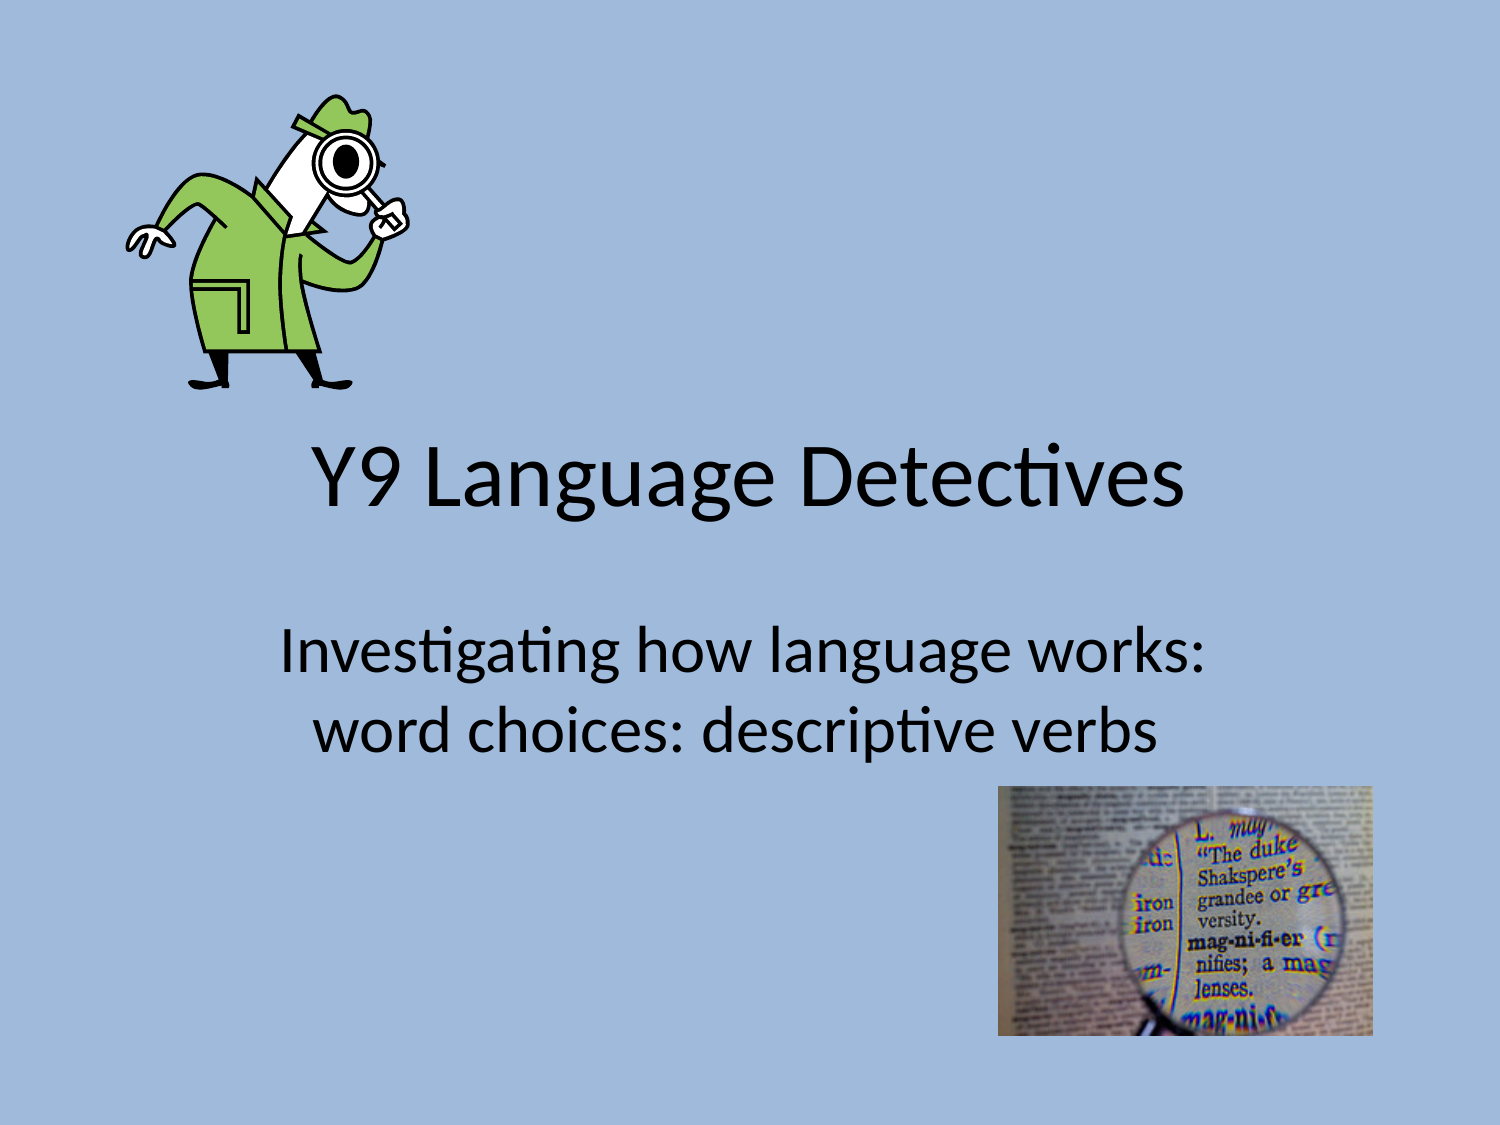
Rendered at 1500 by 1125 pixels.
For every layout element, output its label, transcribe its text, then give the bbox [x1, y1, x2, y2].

subtitle Investigating how language works: word choices: descriptive verbs [218, 597, 1269, 886]
picture [123, 89, 411, 392]
title Y9 Language Detectives [112, 349, 1388, 591]
picture [997, 786, 1374, 1036]
